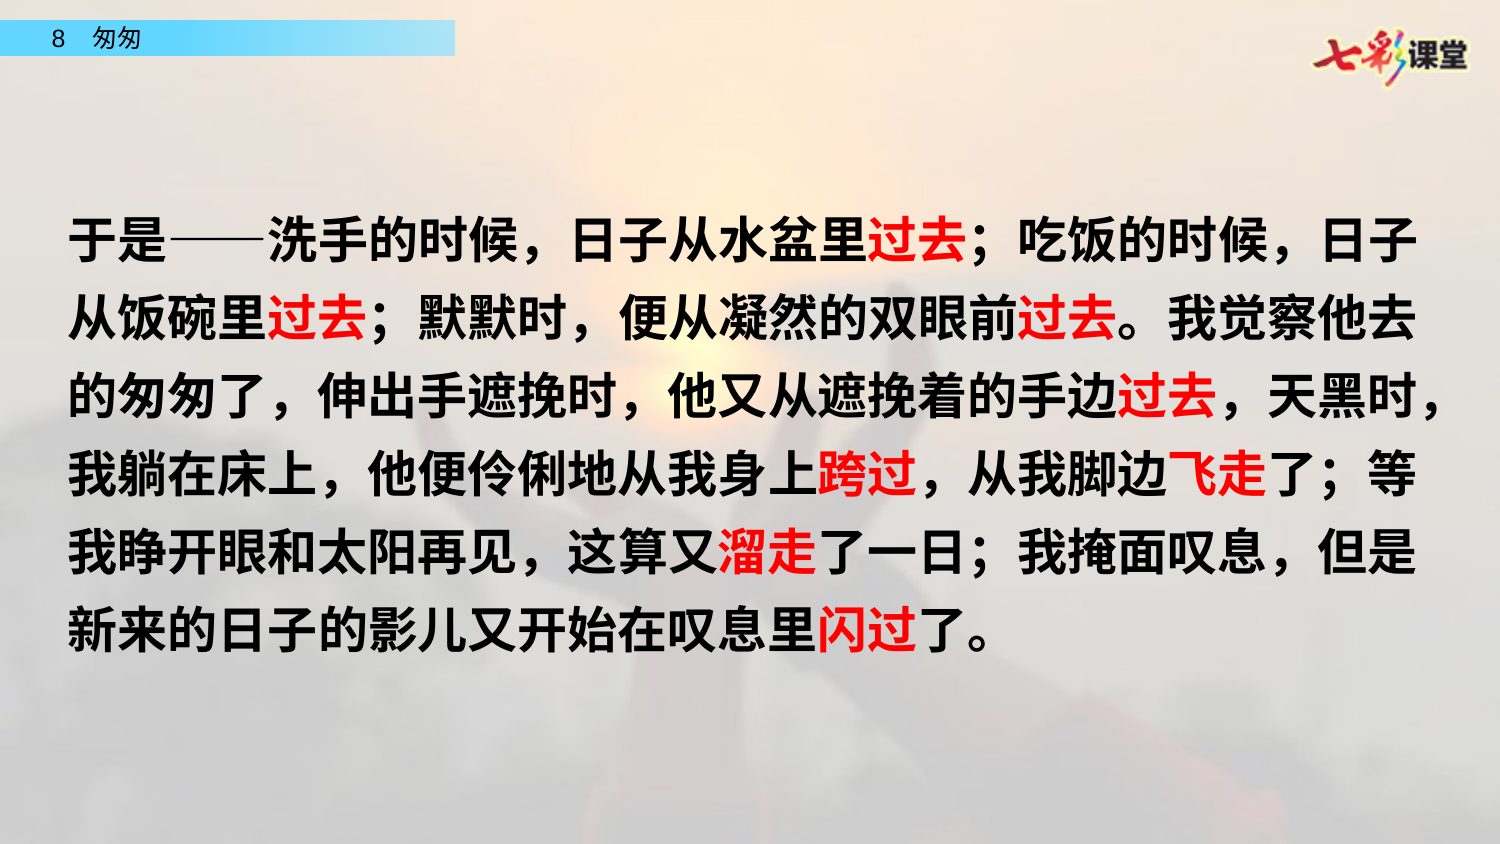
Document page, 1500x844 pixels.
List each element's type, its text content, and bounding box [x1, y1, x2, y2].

text_box 于是——洗手的时候，日子从水盆里过去；吃饭的时候，日子从饭碗里过去；默默时，便从凝然的双眼前过去。我觉察他去的匆匆了，伸出手遮挽时，他又从遮挽着的手边过去，天黑时，我躺在床上，他便伶俐地从我身上跨过，从我脚边飞走了；等我睁开眼和太阳再见，这算又溜走了一日；我掩面叹息，但是新来的日子的影儿又开始在叹息里闪过了。 [53, 183, 1447, 666]
picture [0, 0, 1500, 844]
